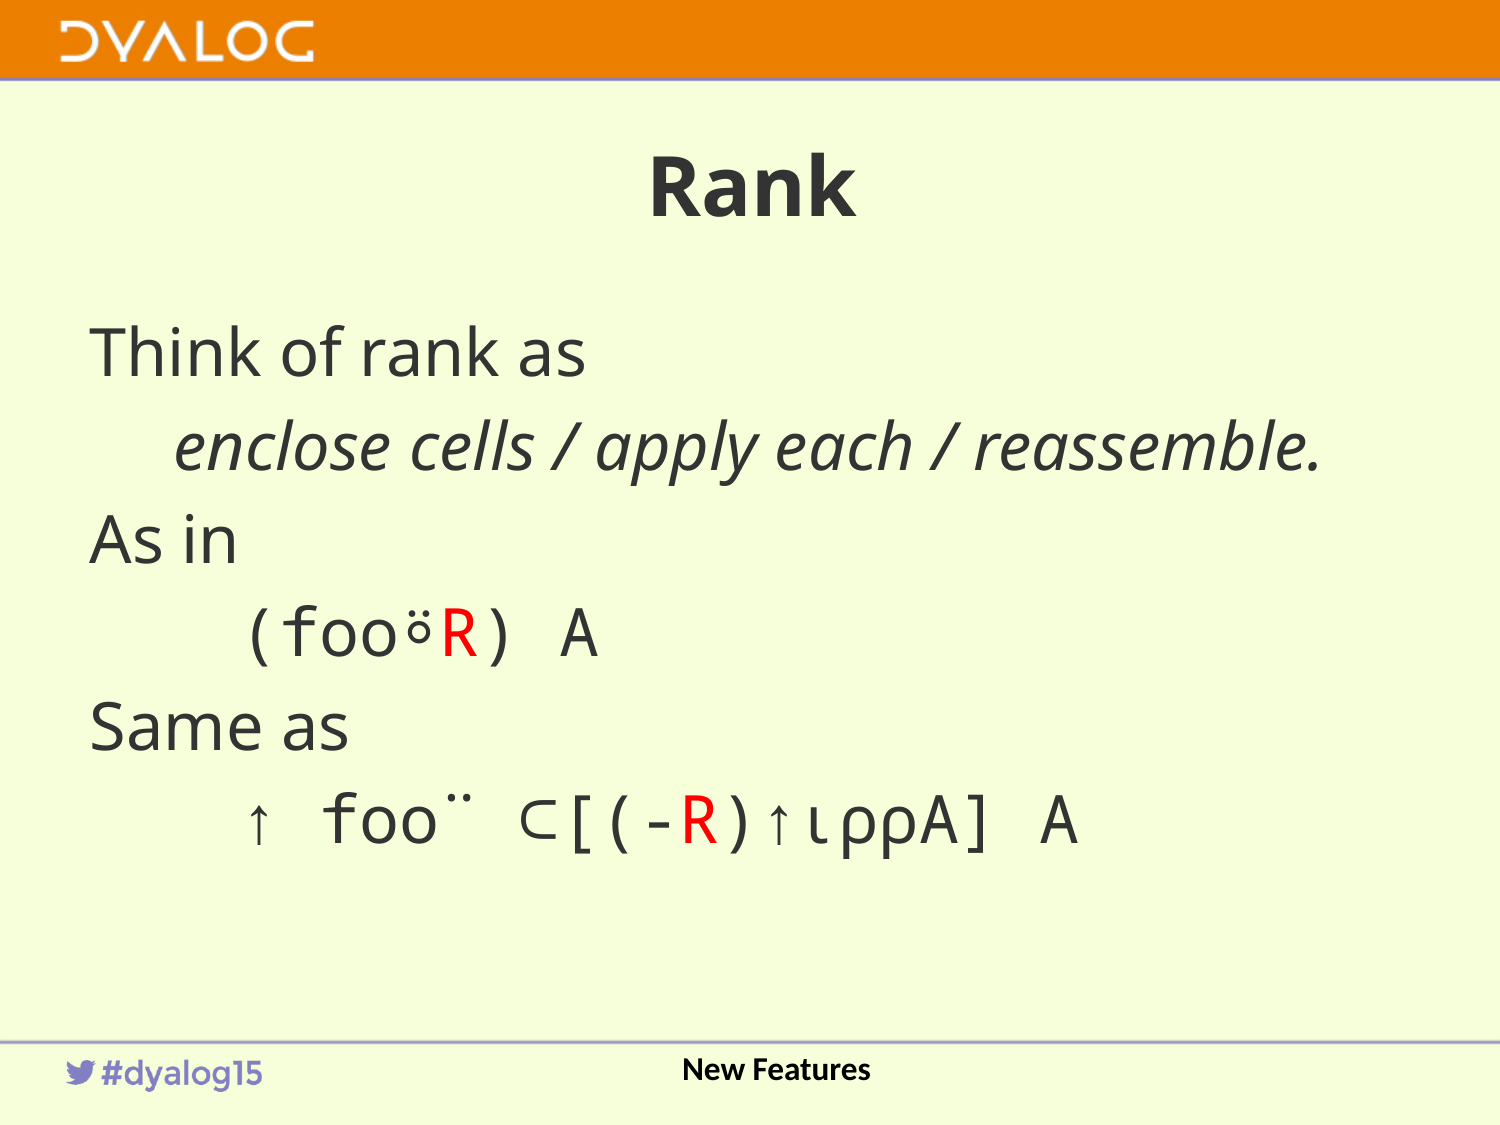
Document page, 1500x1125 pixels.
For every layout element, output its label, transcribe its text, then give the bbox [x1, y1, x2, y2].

list Think of rank as enclose cells / apply each / reassemble. As in (foo⍤R) A Same as ↑ foo¨ ⊂[(-R)↑⍳⍴⍴A] A [75, 302, 1425, 1005]
title Rank [76, 125, 1427, 256]
picture [0, 0, 1500, 1125]
footer New Features [667, 1039, 892, 1100]
